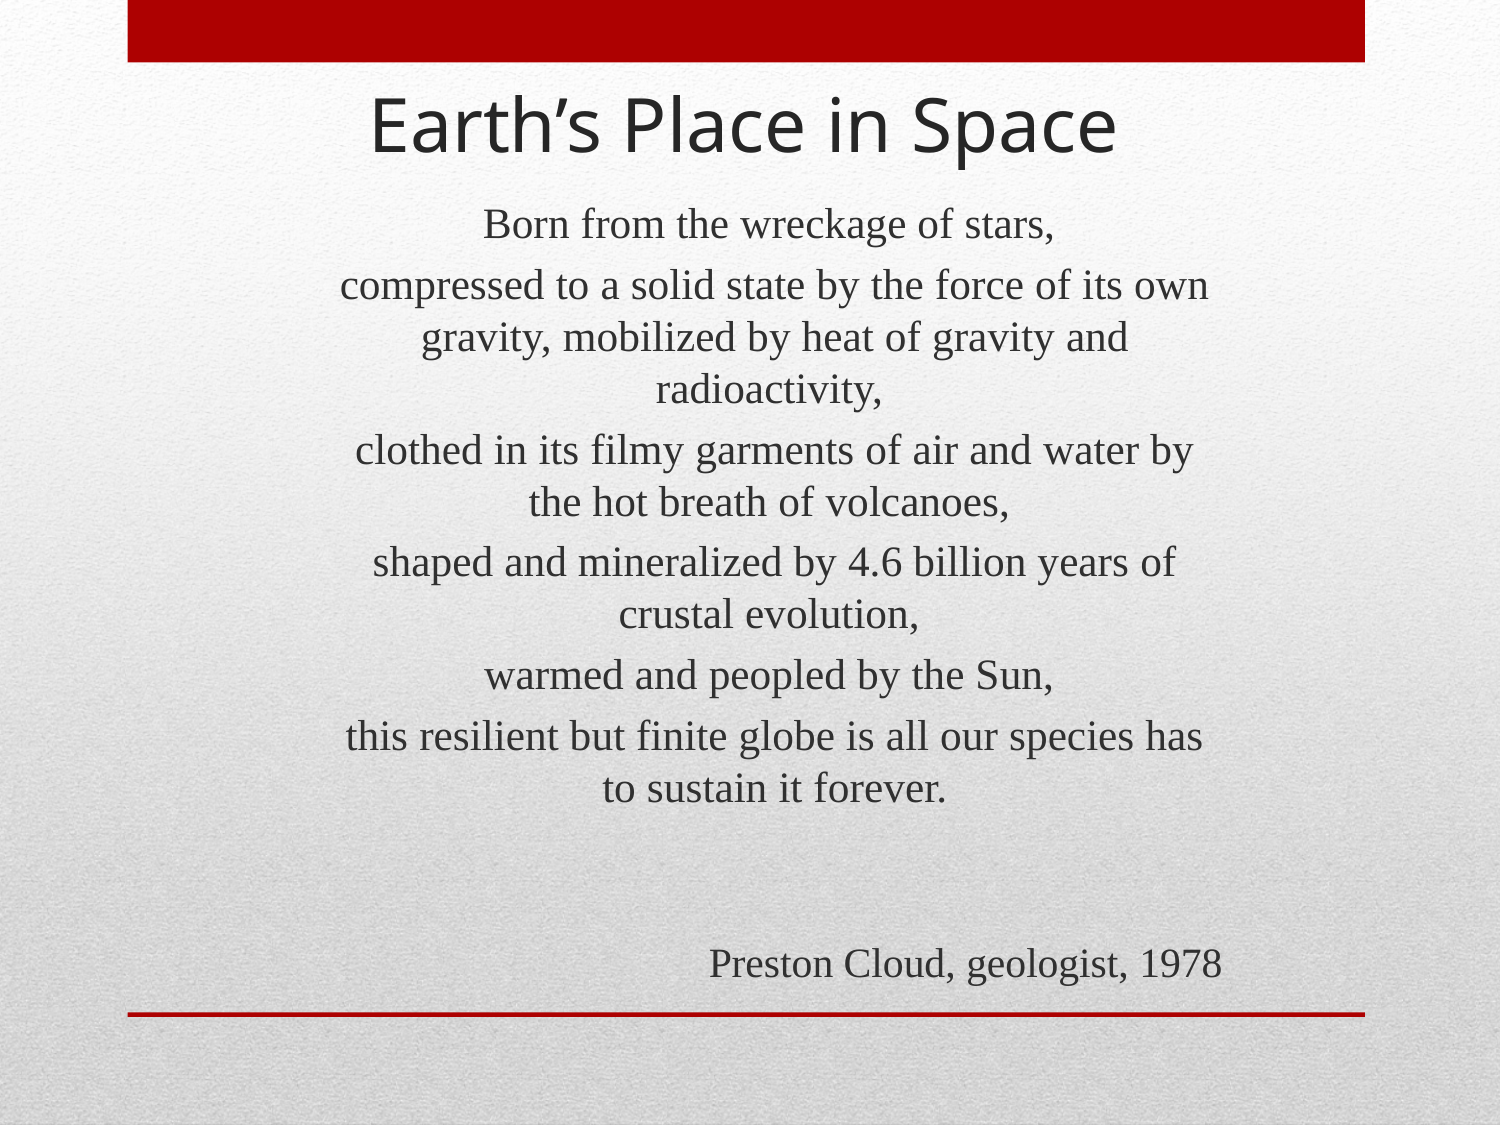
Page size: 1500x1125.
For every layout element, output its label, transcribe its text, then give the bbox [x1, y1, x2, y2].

title Earth’s Place in Space [125, 37, 1363, 175]
list Born from the wreckage of stars, compressed to a solid state by the force of its own gravity, mobilized by heat of gravity and radioactivity, clothed in its filmy garments of air and water by the hot breath of volcanoes, shaped and mineralized by 4.6 billion years of crustal evolution, warmed and peopled by the Sun, this resilient but finite globe is all our species has to sustain it forever. Preston Cloud, geologist, 1978 [312, 187, 1238, 994]
